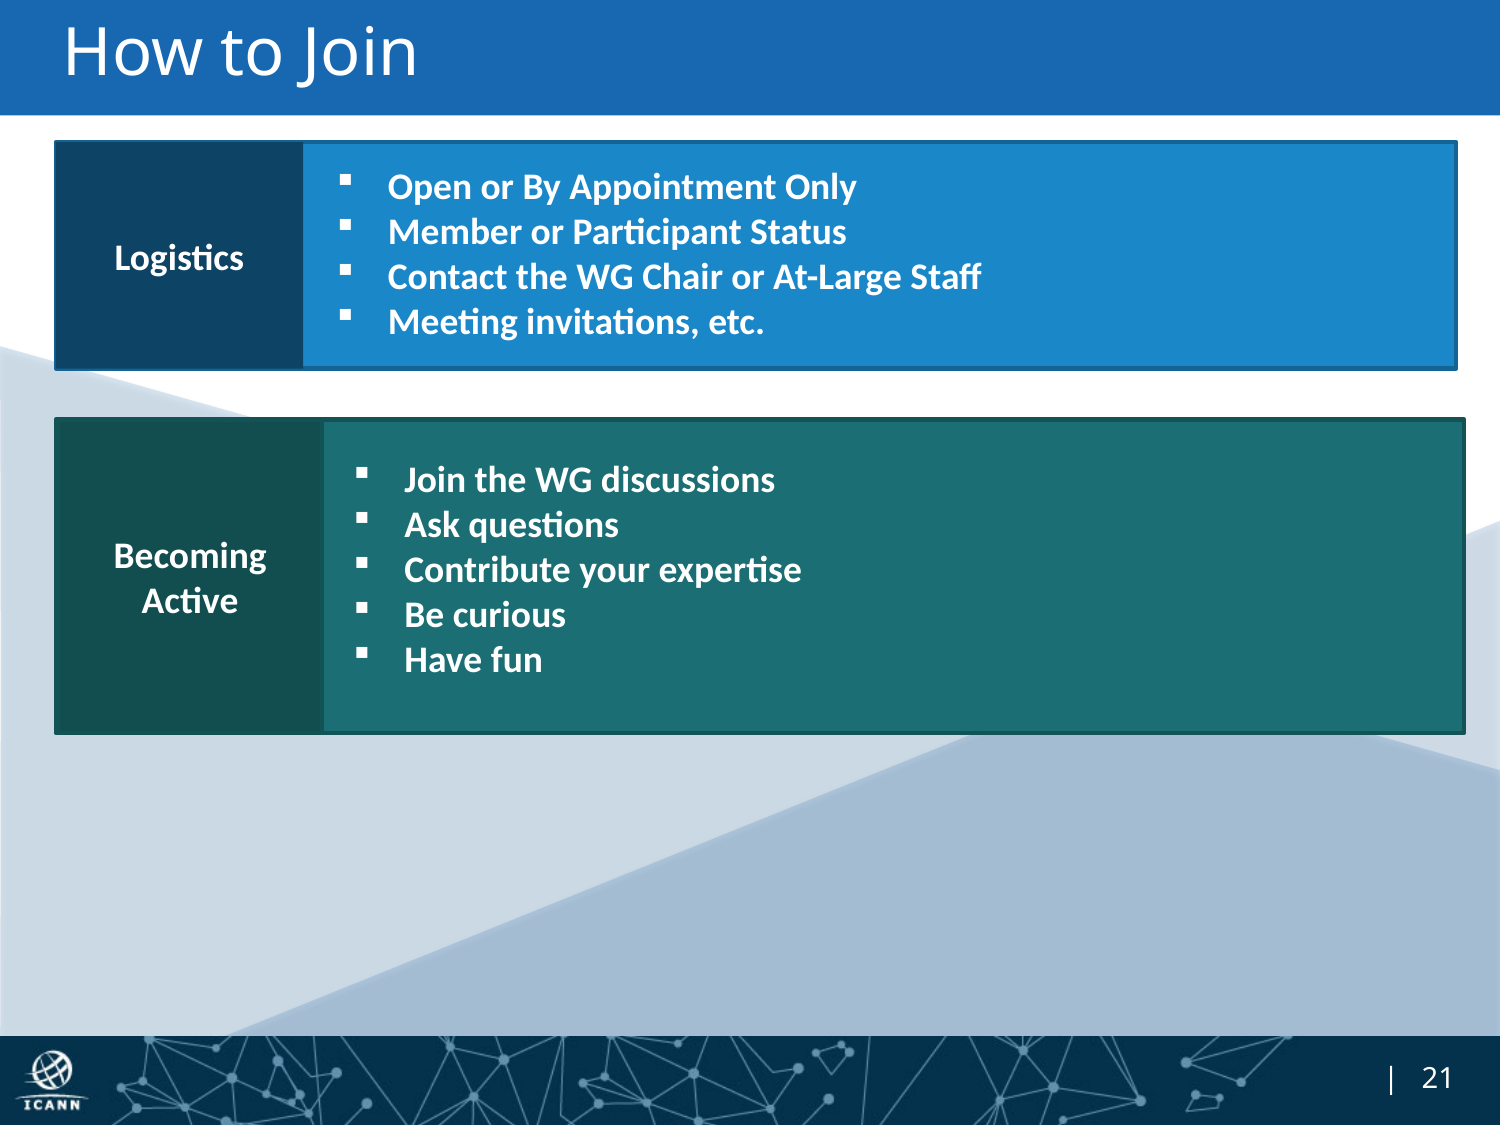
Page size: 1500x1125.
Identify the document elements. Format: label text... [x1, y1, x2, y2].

text_box Becoming Active [56, 417, 324, 735]
text_box [305, 140, 1458, 371]
text_box Logistics [54, 140, 305, 371]
text_box [324, 417, 1466, 735]
title How to Join [0, 0, 1500, 116]
text_box Join the WG discussions Ask questions Contribute your expertise Be curious Have fun [338, 447, 1424, 688]
picture [0, 1036, 1500, 1125]
text_box Open or By Appointment Only Member or Participant Status Contact the WG Chair or At-Large Staff Meeting invitations, etc. [322, 154, 1475, 350]
